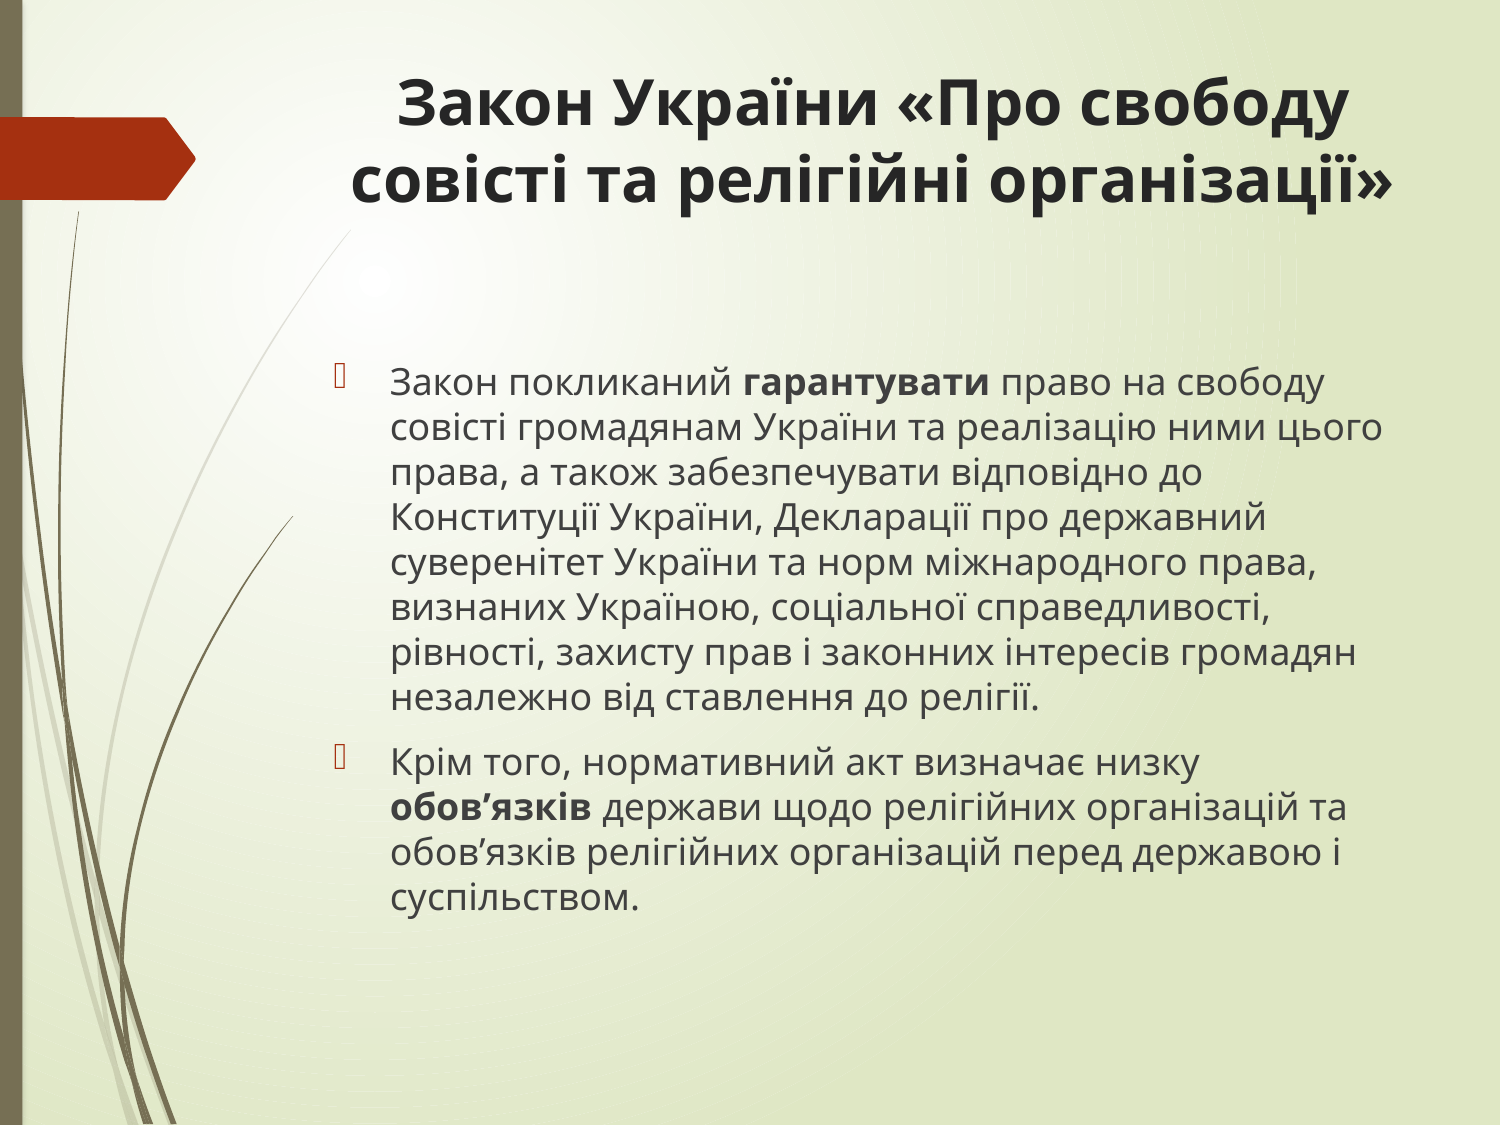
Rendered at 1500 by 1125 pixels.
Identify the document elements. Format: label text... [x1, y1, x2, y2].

title Закон України «Про свободу совісті та релігійні організації» [324, 54, 1422, 265]
list Закон покликаний гарантувати право на свободу совісті громадянам України та реалізацію ними цього права, а також забезпечувати відповідно до Конституції України, Декларації про державний суверенітет України та норм міжнародного права, визнаних Україною, соціальної справедливості, рівності, захисту прав і законних інтересів громадян незалежно від ставлення до релігії. Крім того, нормативний акт визначає низку обов’язків держави щодо релігійних організацій та обов’язків релігійних організацій перед державою і суспільством. [318, 350, 1416, 970]
